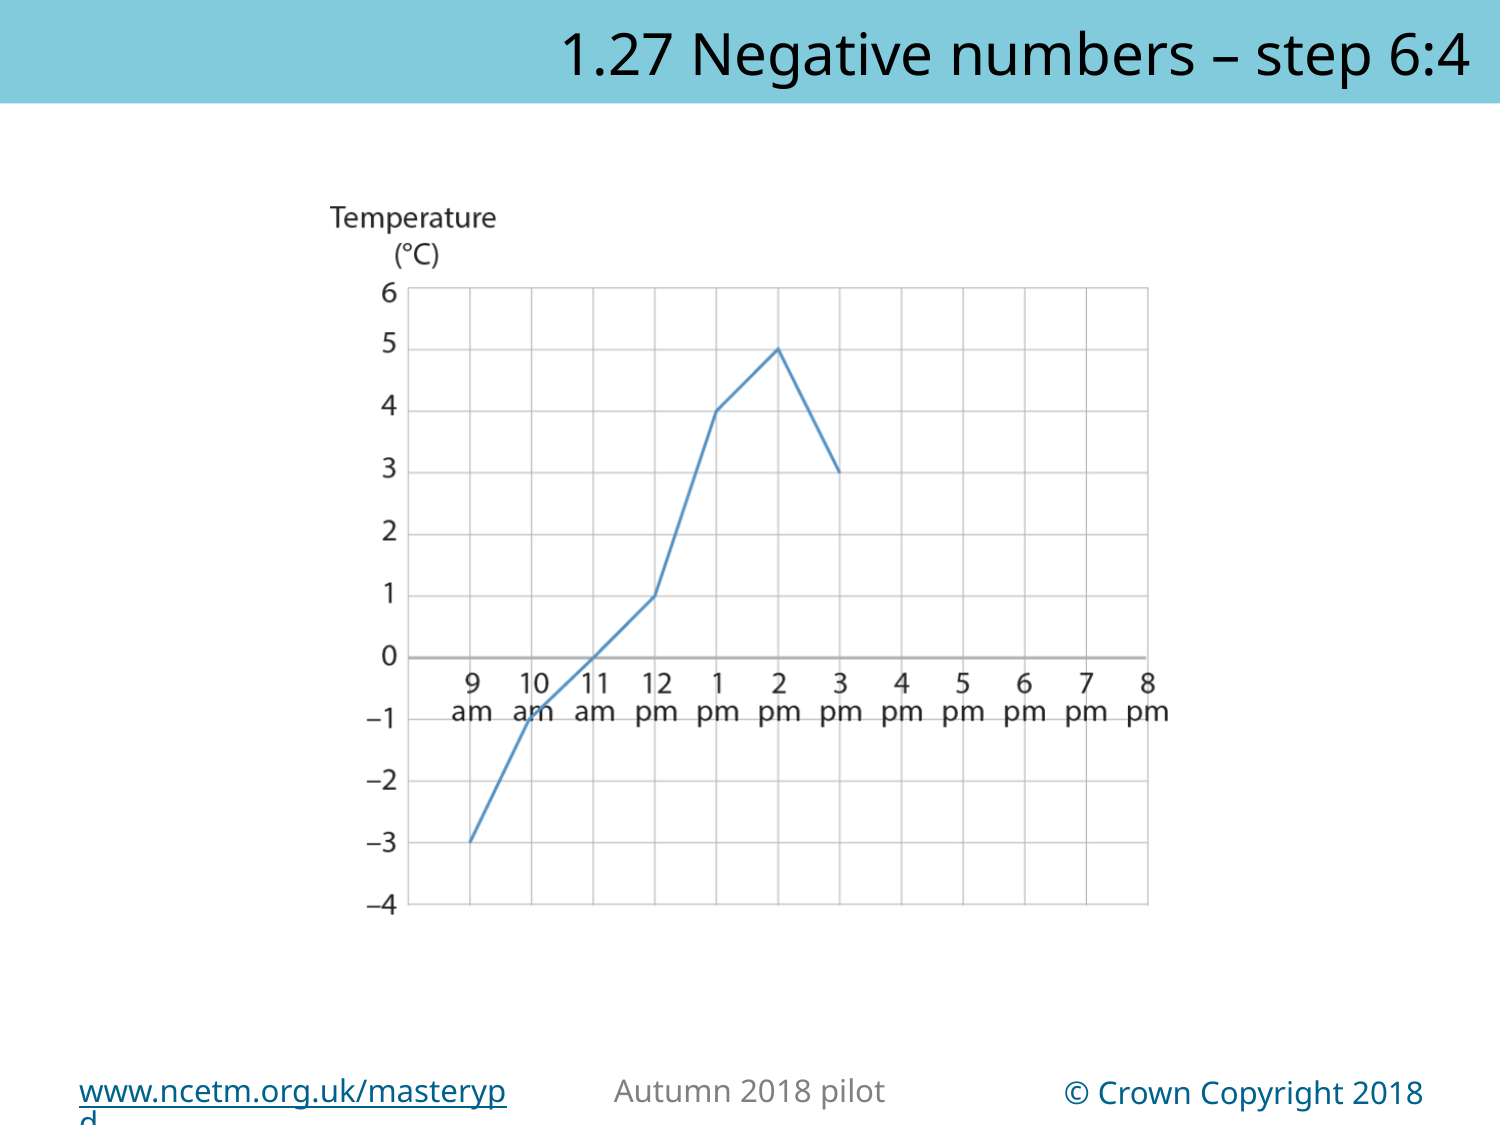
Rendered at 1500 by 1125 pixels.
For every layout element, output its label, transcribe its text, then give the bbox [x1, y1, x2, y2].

picture [330, 201, 1170, 924]
list 1.27 Negative numbers – step 6:4 [0, 0, 1500, 104]
